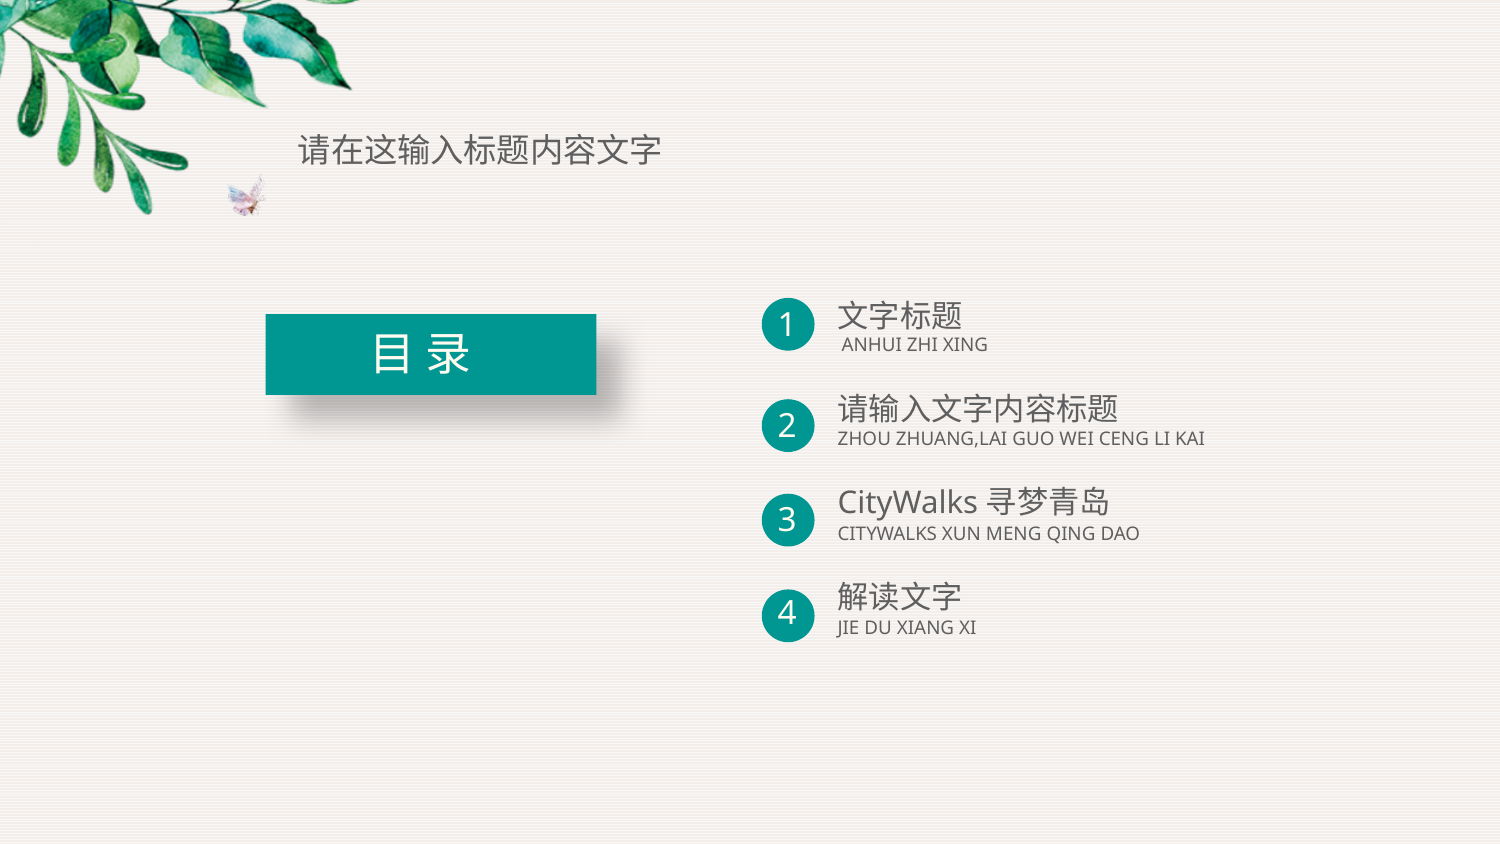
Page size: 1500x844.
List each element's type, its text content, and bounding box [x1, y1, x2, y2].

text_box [761, 288, 1365, 647]
picture [0, 0, 385, 245]
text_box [265, 313, 597, 396]
text_box 请在这输入标题内容文字 [427, 122, 918, 177]
